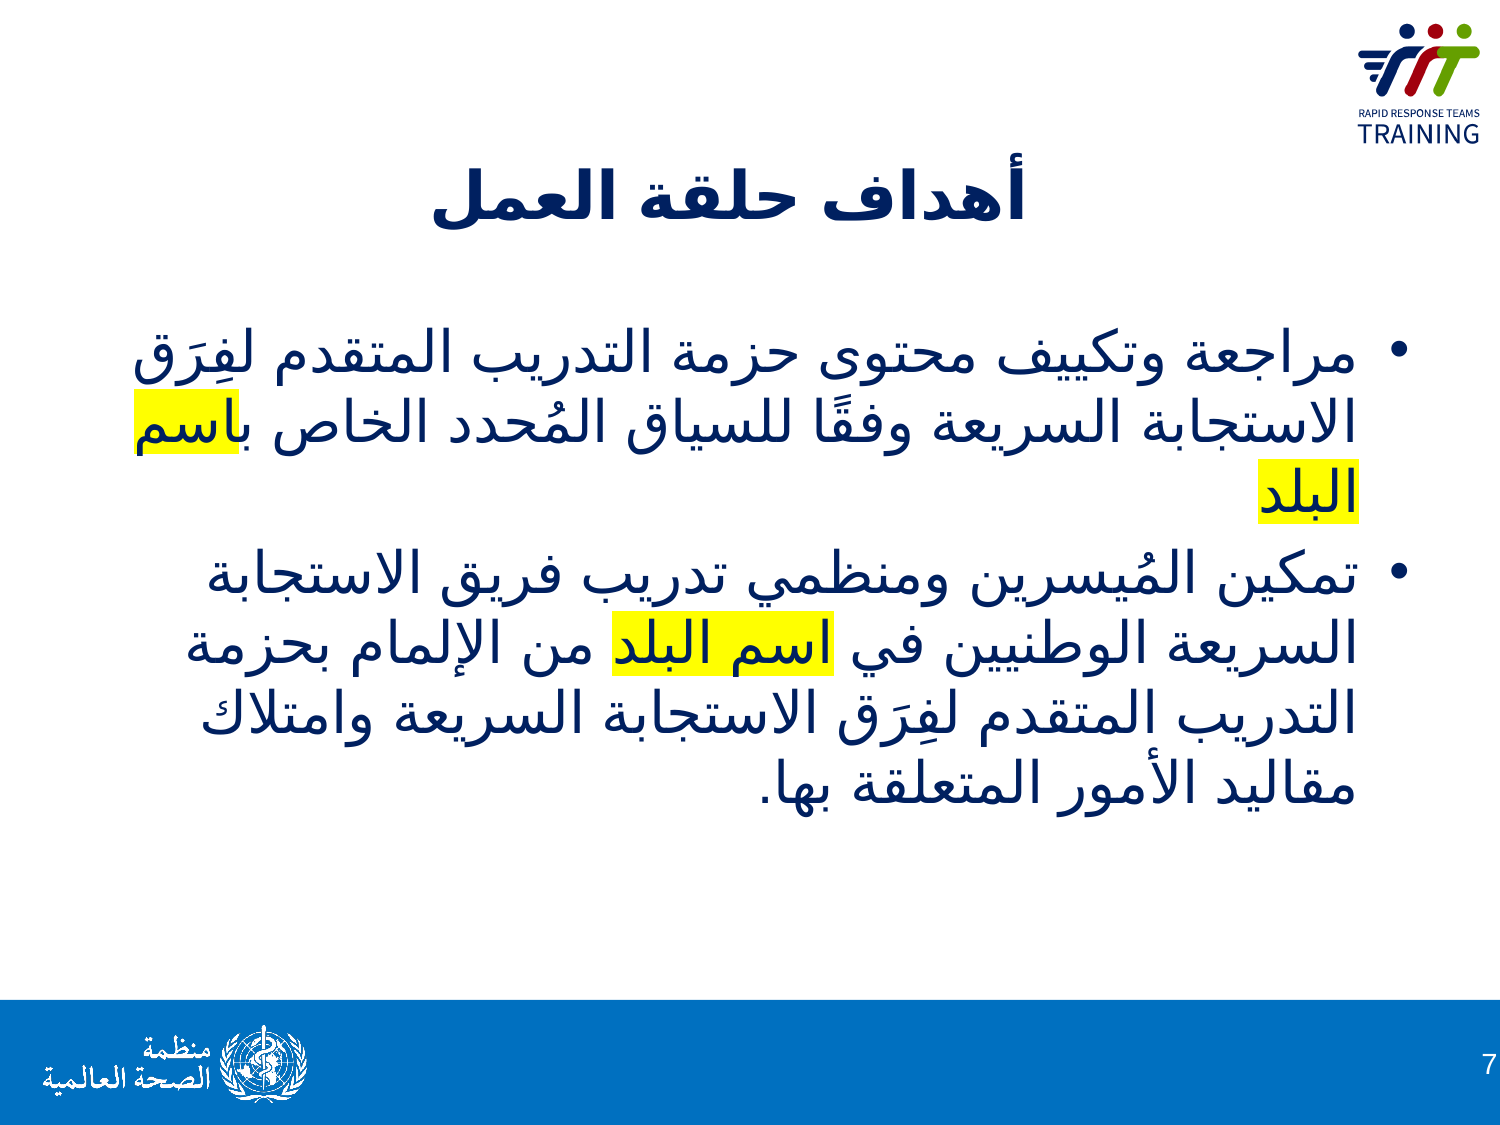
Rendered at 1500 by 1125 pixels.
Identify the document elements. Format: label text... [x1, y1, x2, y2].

title أهداف حلقة العمل [75, 45, 1425, 233]
text_box مراجعة وتكييف محتوى حزمة التدريب المتقدم لفِرَق الاستجابة السريعة وفقًا للسياق المُحدد الخاص باسم البلد تمكين المُيسرين ومنظمي تدريب فريق الاستجابة السريعة الوطنيين في اسم البلد من الإلمام بحزمة التدريب المتقدم لفِرَق الاستجابة السريعة وامتلاك مقاليد الأمور المتعلقة بها. [74, 306, 1425, 913]
picture [43, 1025, 307, 1103]
picture [1357, 23, 1480, 144]
